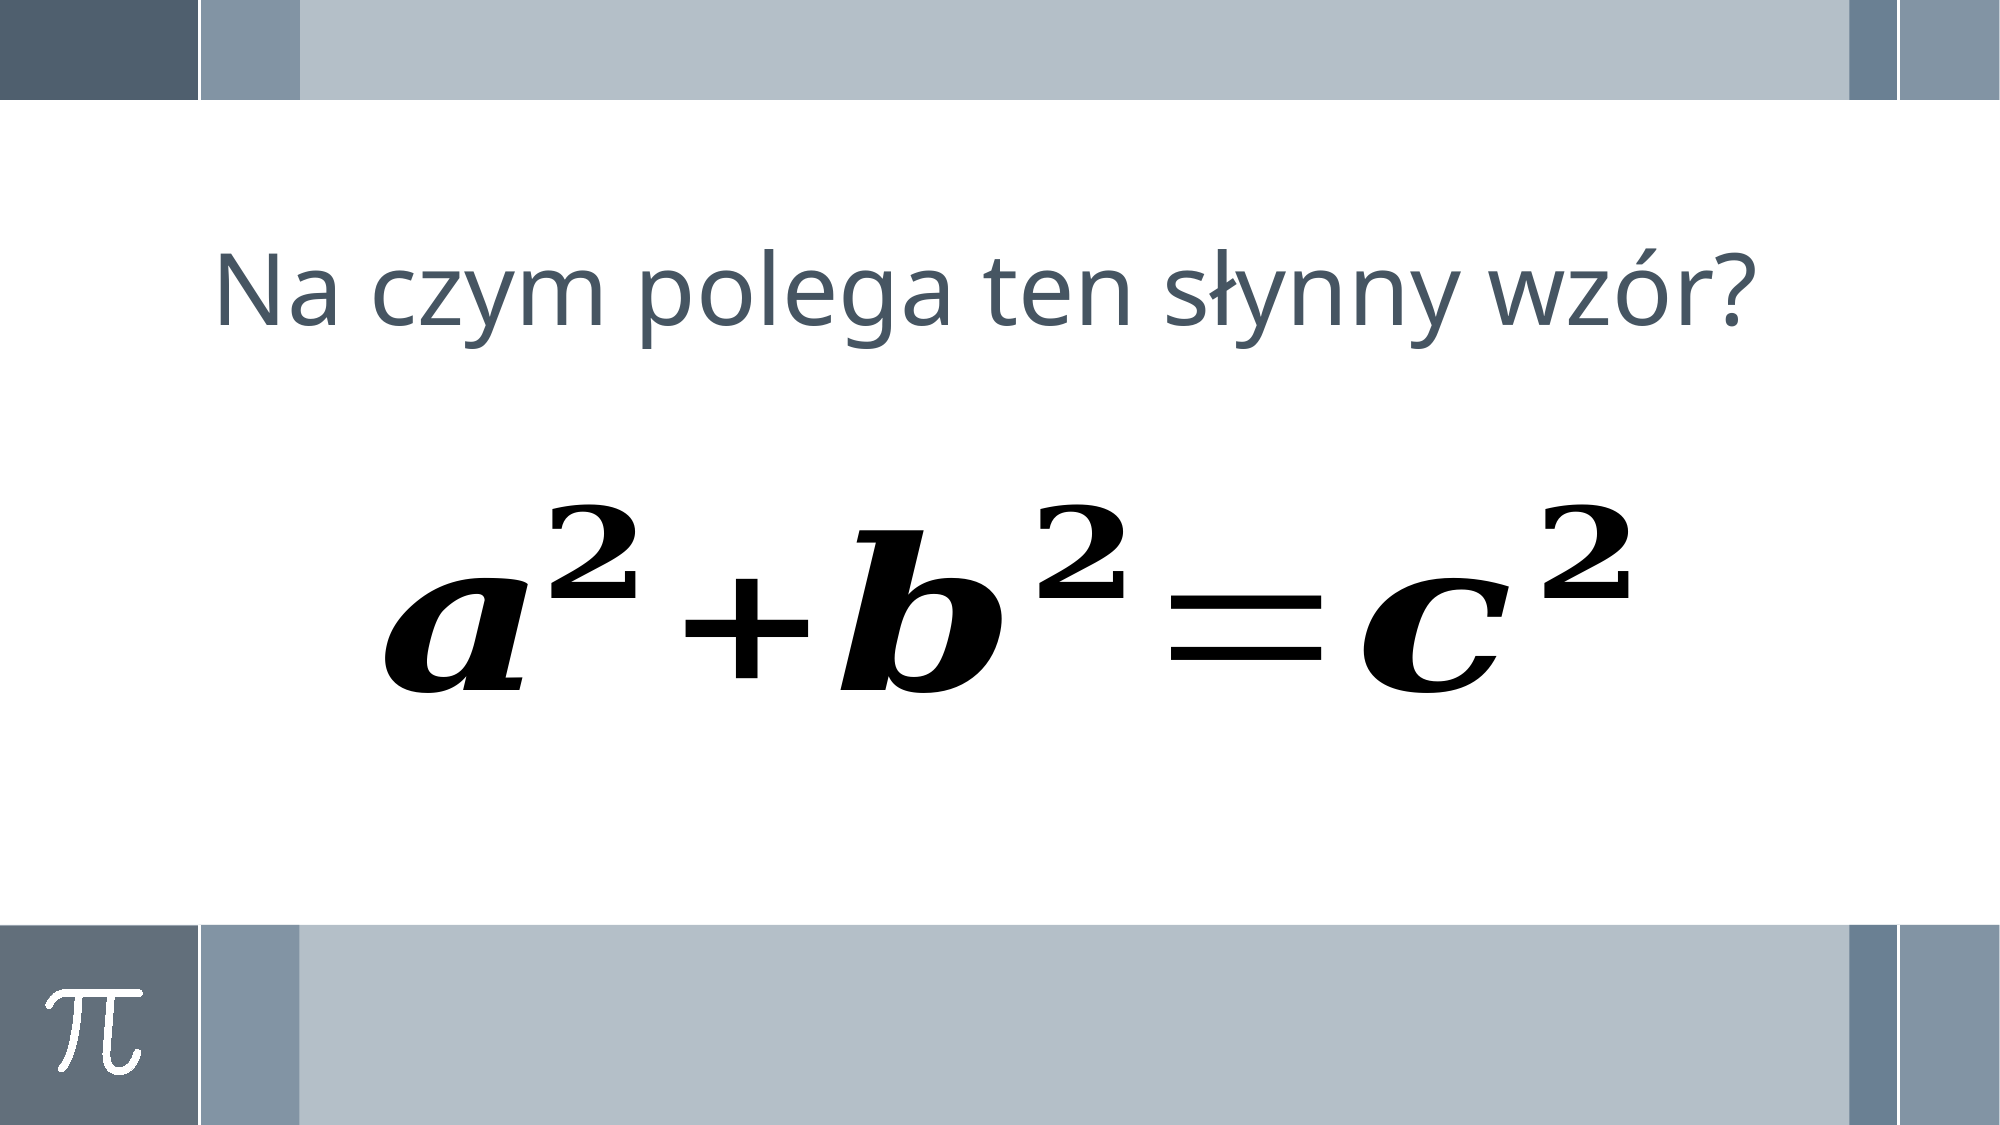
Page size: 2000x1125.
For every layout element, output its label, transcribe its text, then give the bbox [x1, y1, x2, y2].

list Na czym polega ten słynny wzór? [196, 231, 1952, 421]
